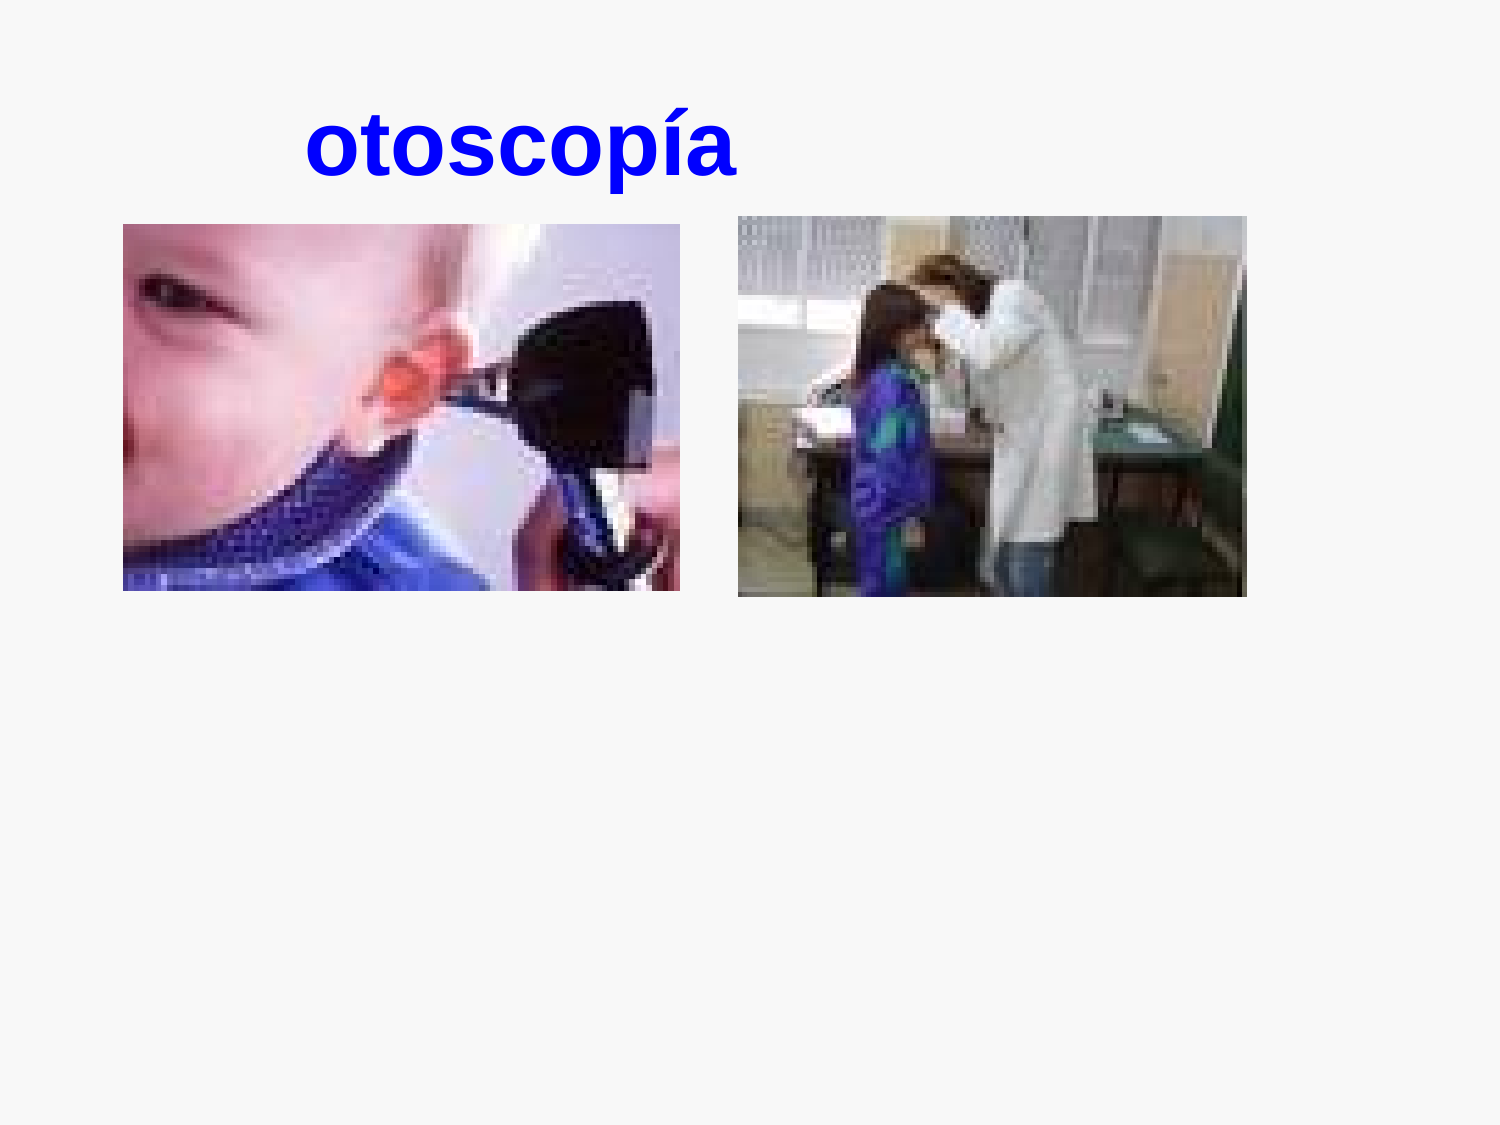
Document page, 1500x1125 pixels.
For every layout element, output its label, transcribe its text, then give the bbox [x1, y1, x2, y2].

picture [123, 224, 680, 591]
title otoscopía [289, 45, 857, 233]
picture [738, 216, 1247, 597]
